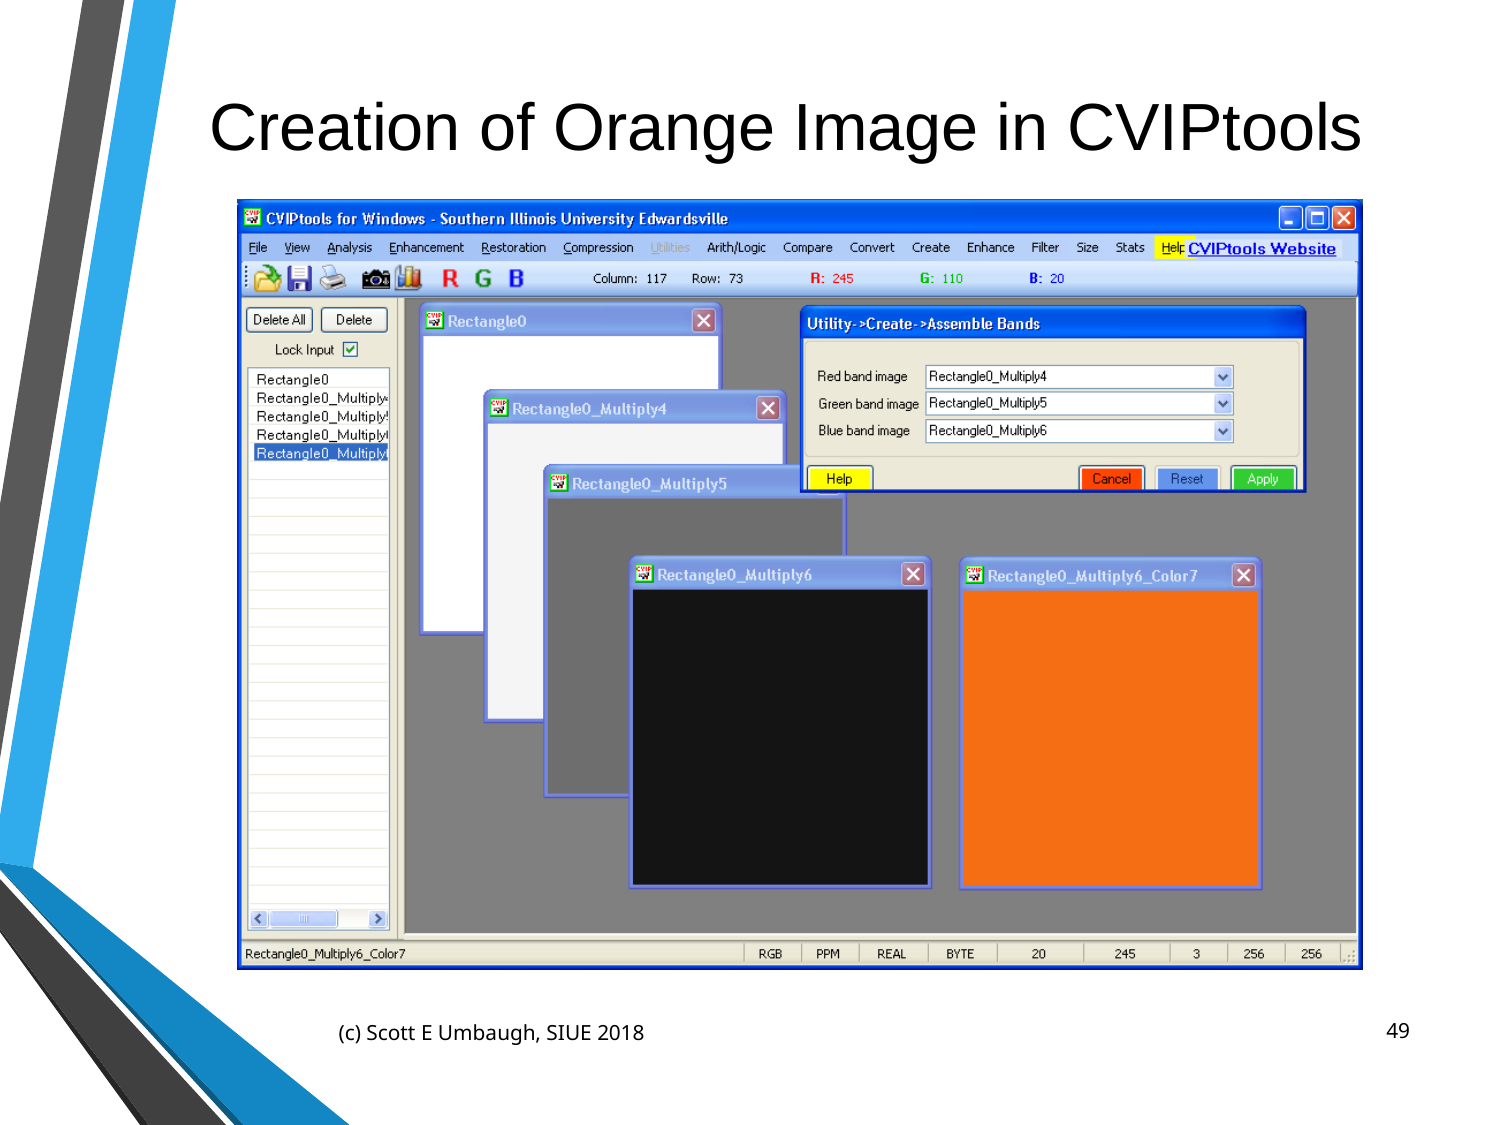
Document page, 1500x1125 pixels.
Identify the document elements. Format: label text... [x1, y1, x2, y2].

slide_number 49 [1354, 1001, 1425, 1062]
title Creation of Orange Image in CVIPtools [50, 23, 1500, 224]
footer (c) Scott E Umbaugh, SIUE 2018 [323, 1001, 1196, 1062]
picture [237, 199, 1363, 970]
